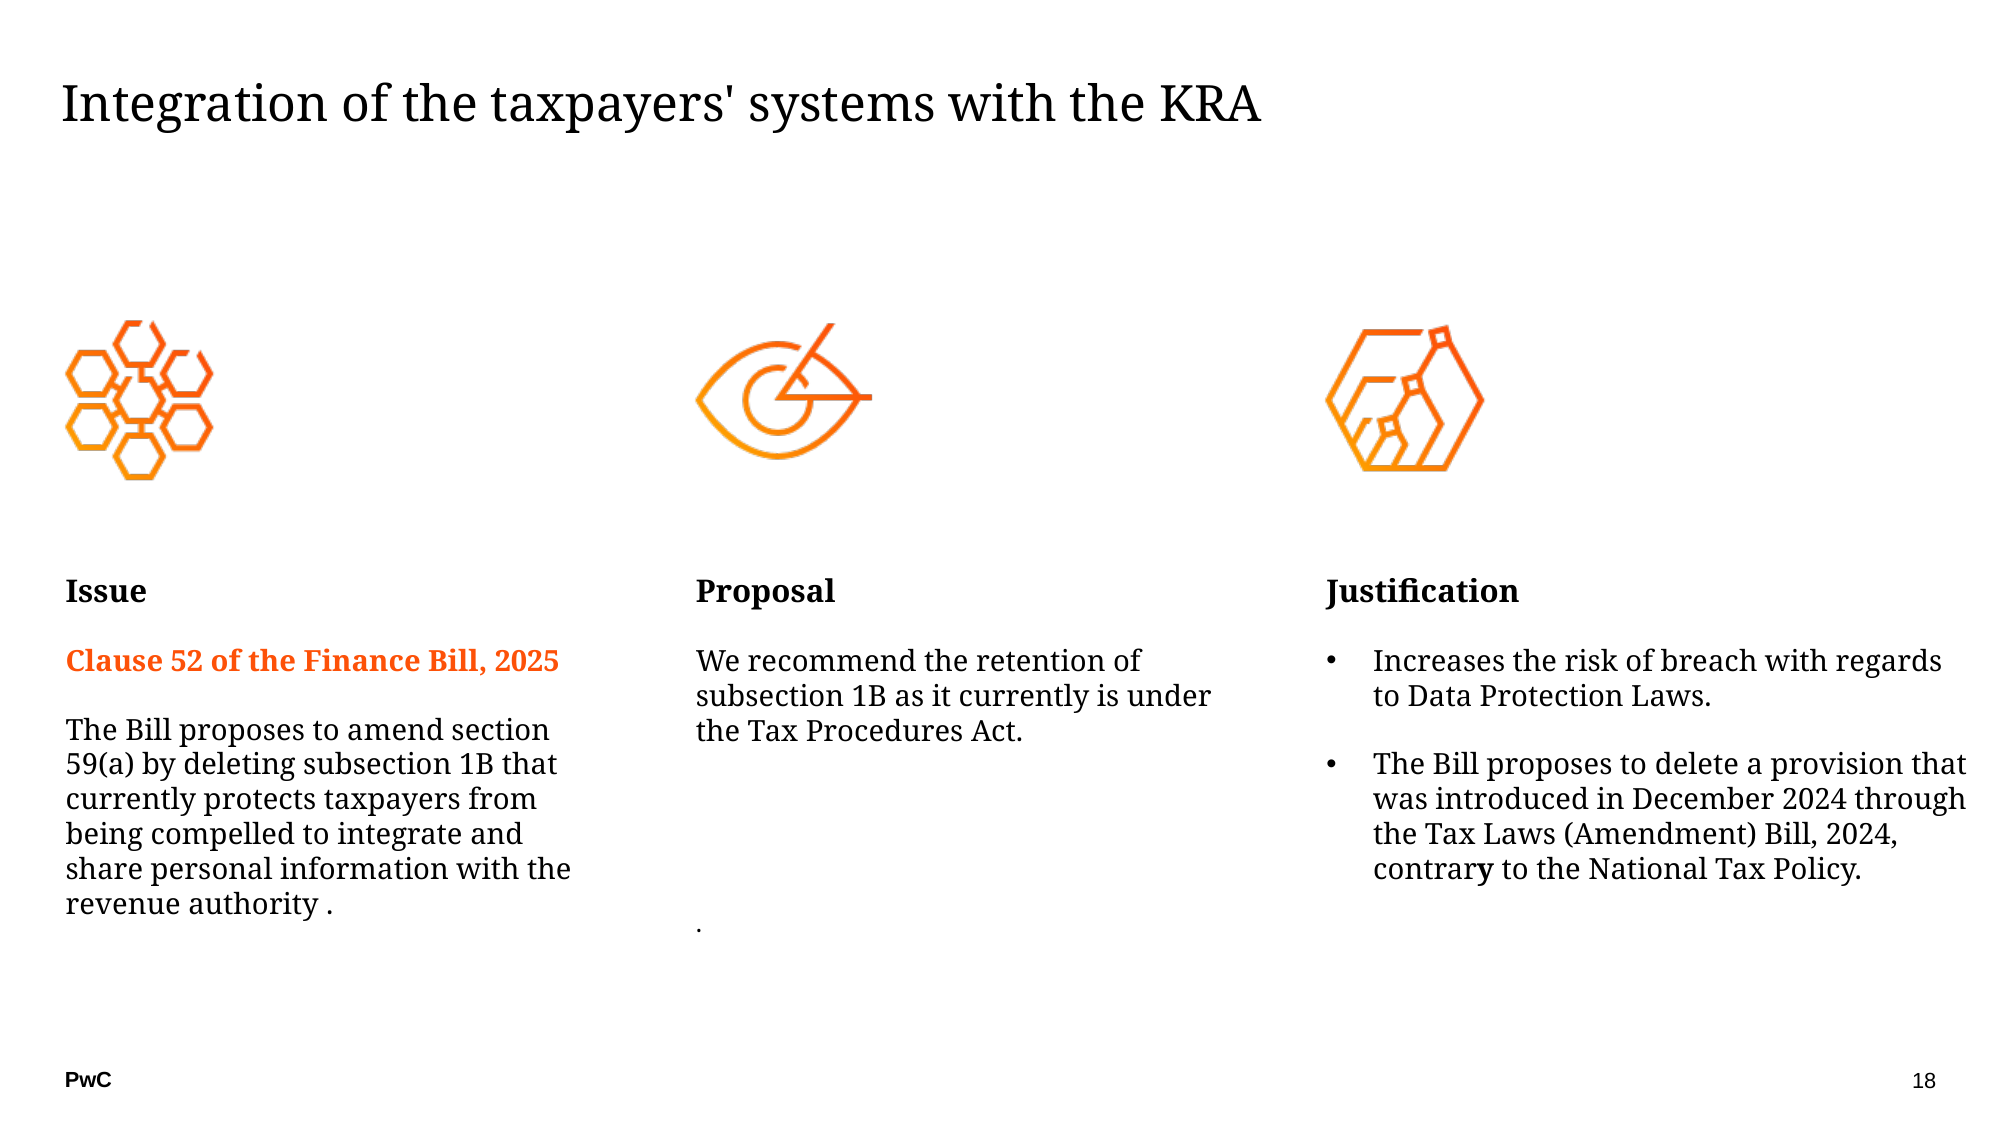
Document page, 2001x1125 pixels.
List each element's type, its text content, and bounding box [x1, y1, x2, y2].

text_box Integration of the taxpayers' systems with the KRA [46, 64, 1883, 140]
text_box Proposal We recommend the retention of subsection 1B as it currently is under the Tax Procedures Act. . [695, 571, 1234, 1099]
text_box Issue Clause 52 of the Finance Bill, 2025 The Bill proposes to amend section 59(a) by deleting subsection 1B that currently protects taxpayers from being compelled to integrate and share personal information with the revenue authority . [65, 571, 604, 975]
text_box Justification Increases the risk of breach with regards to Data Protection Laws. The Bill proposes to delete a provision that was introduced in December 2024 through the Tax Laws (Amendment) Bill, 2024, contrary to the National Tax Policy. [1326, 571, 1975, 1099]
picture [45, 306, 234, 495]
picture [1310, 306, 1499, 495]
picture [689, 306, 879, 495]
slide_number 18 [1887, 1066, 1936, 1093]
